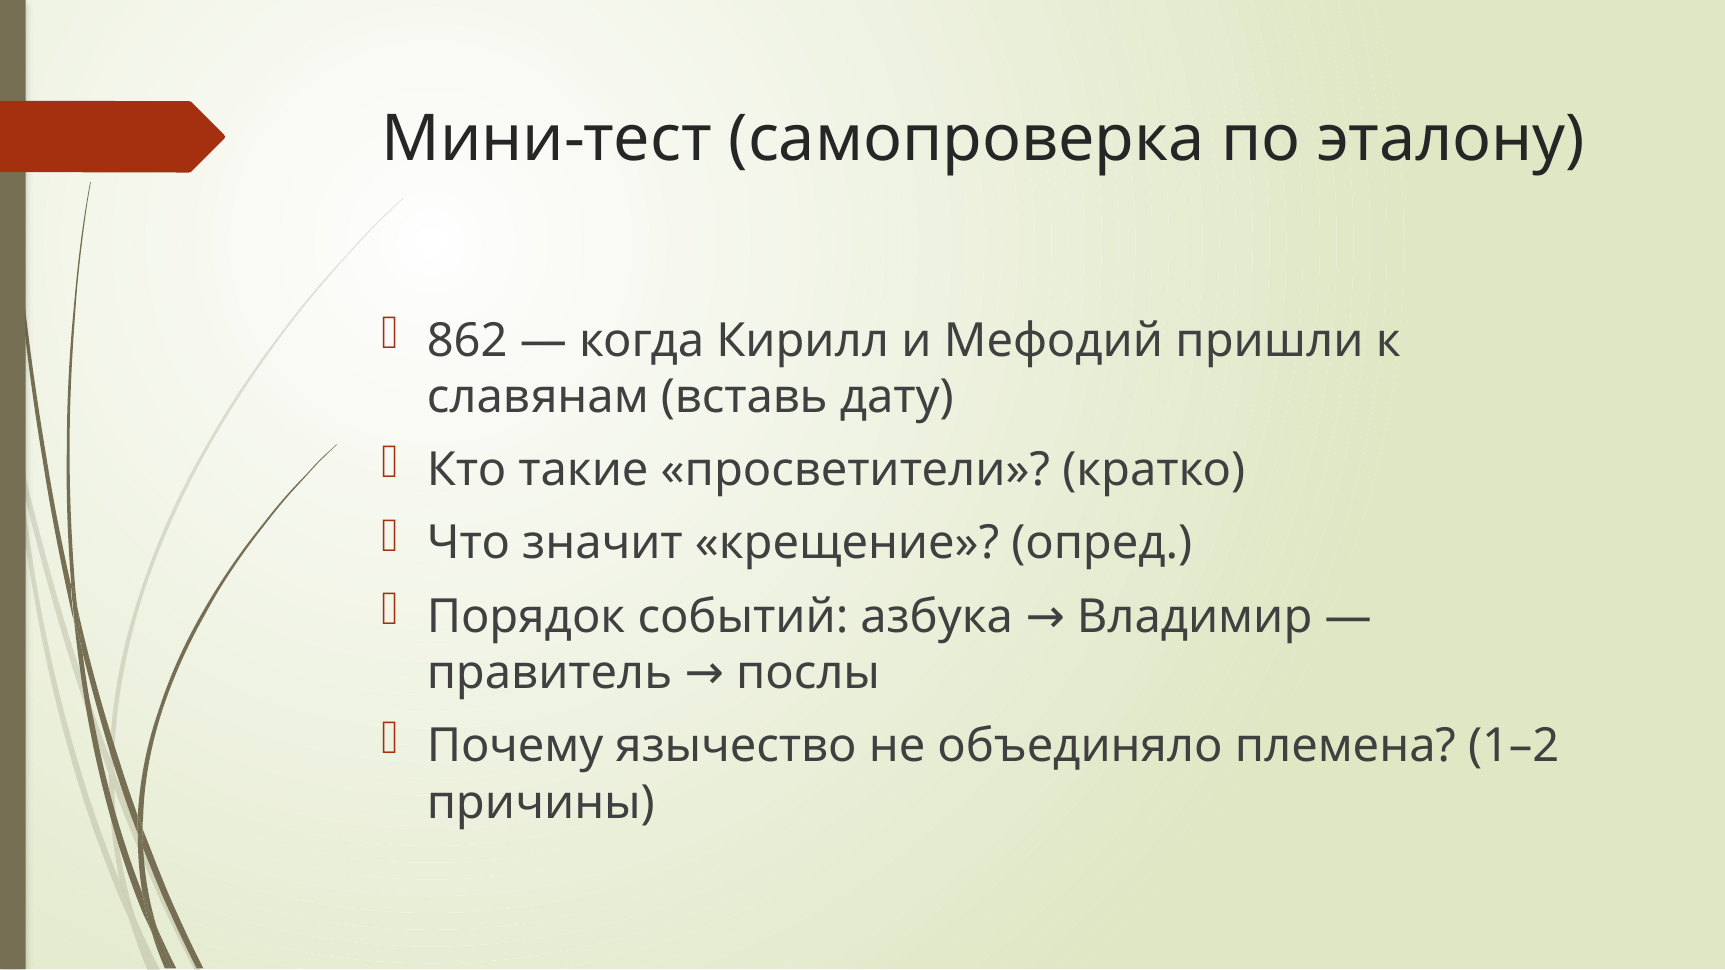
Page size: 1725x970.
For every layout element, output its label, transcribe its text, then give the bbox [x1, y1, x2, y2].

title Мини-тест (самопроверка по эталону) [366, 88, 1628, 270]
list 862 — когда Кирилл и Мефодий пришли к славянам (вставь дату) Кто такие «просветители»? (кратко) Что значит «крещение»? (опред.) Порядок событий: азбука → Владимир — правитель → послы Почему язычество не объединяло племена? (1–2 причины) [366, 301, 1628, 836]
